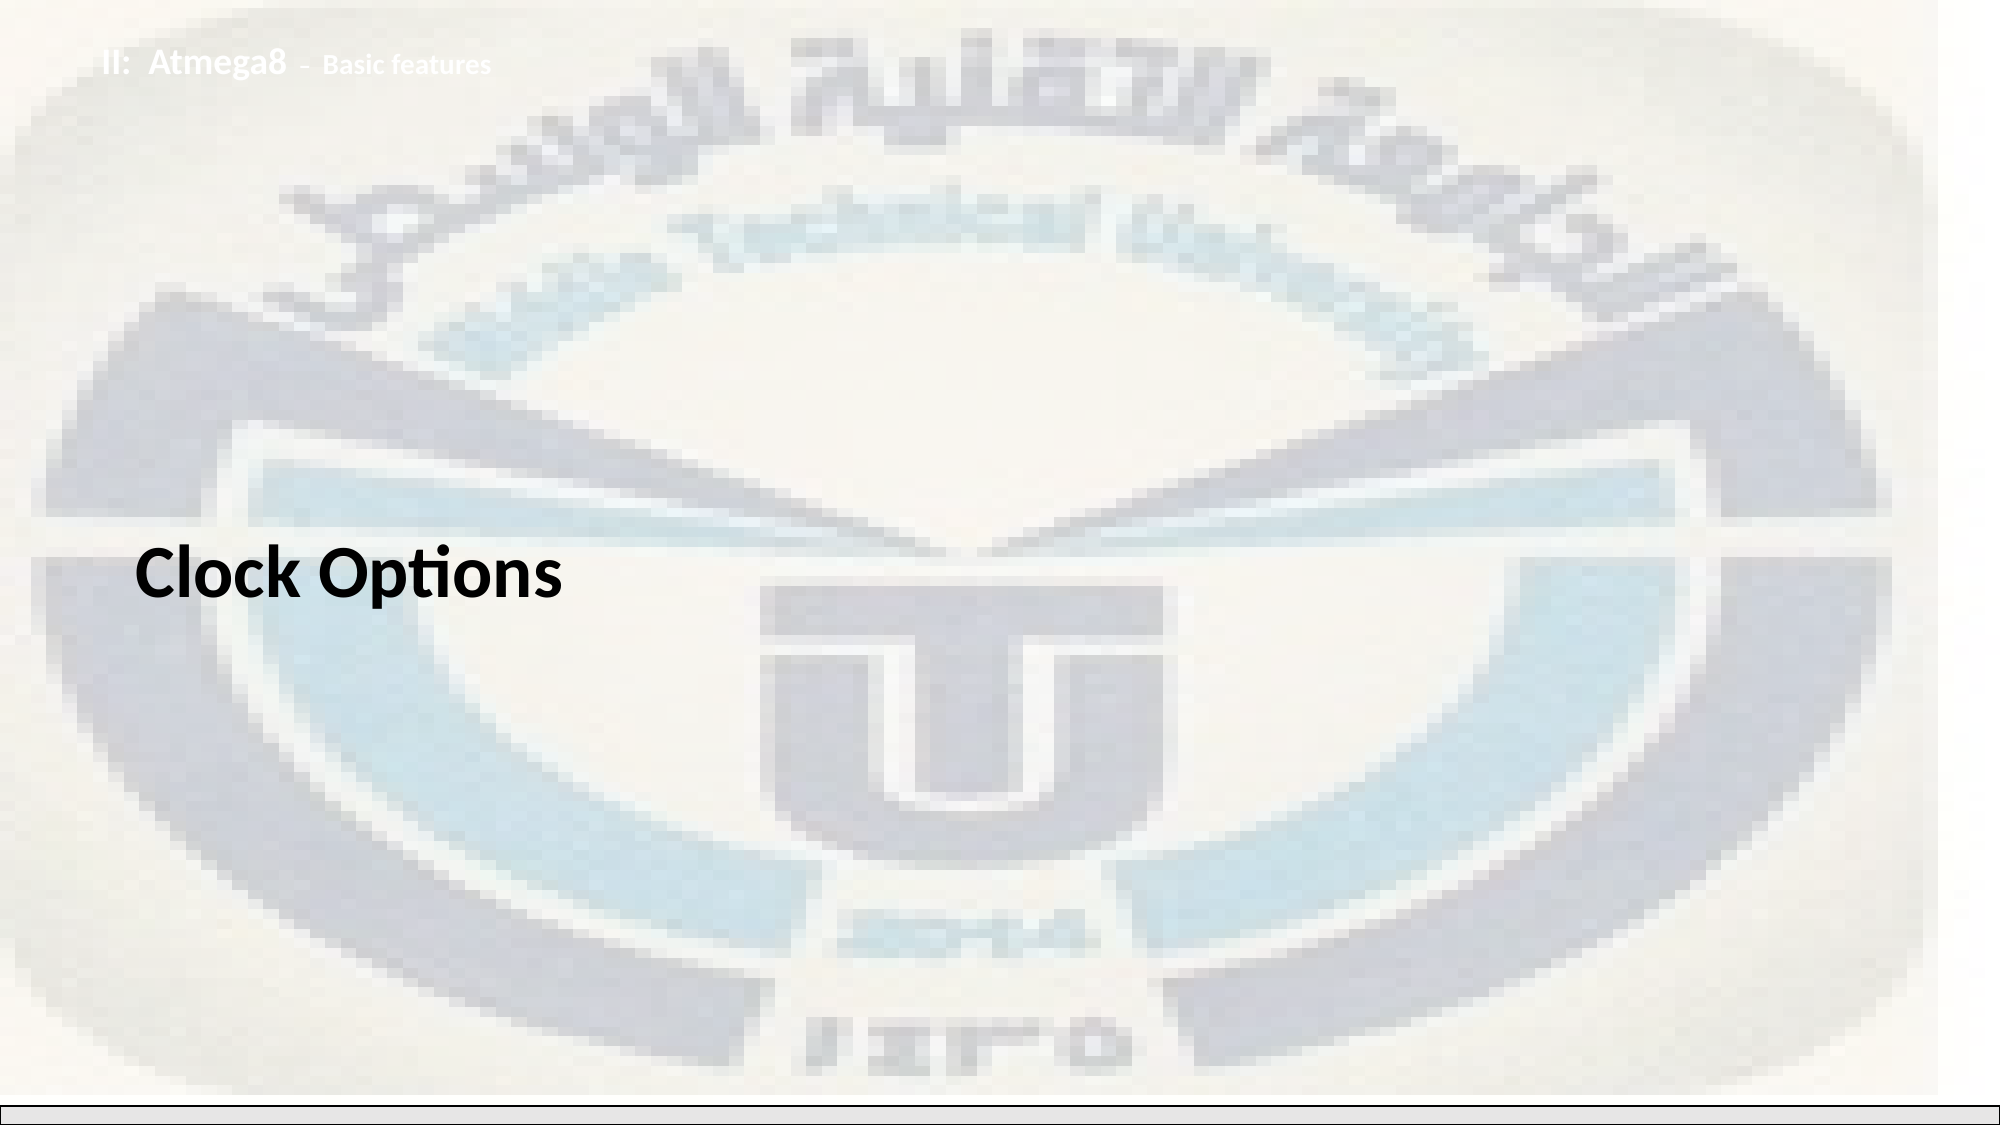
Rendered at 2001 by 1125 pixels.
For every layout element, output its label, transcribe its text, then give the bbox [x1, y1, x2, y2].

text_box Clock Options [120, 515, 579, 621]
text_box II: Atmega8 – Basic features [86, 29, 1457, 90]
text_box Label Operator Operand[s] ;Comment INIT: mov ax, bx ; Copy contents of bx into ax Label - INIT: Operator - mov Operands - ax and bx Comment - alphanumeric string between ; and \n Not case sensitive Unlike other assemblers, destination operand is first mov is the mnemonic that the assembler translates into an opcode [0, 0, 2000, 1105]
text_box [0, 1105, 2000, 1125]
